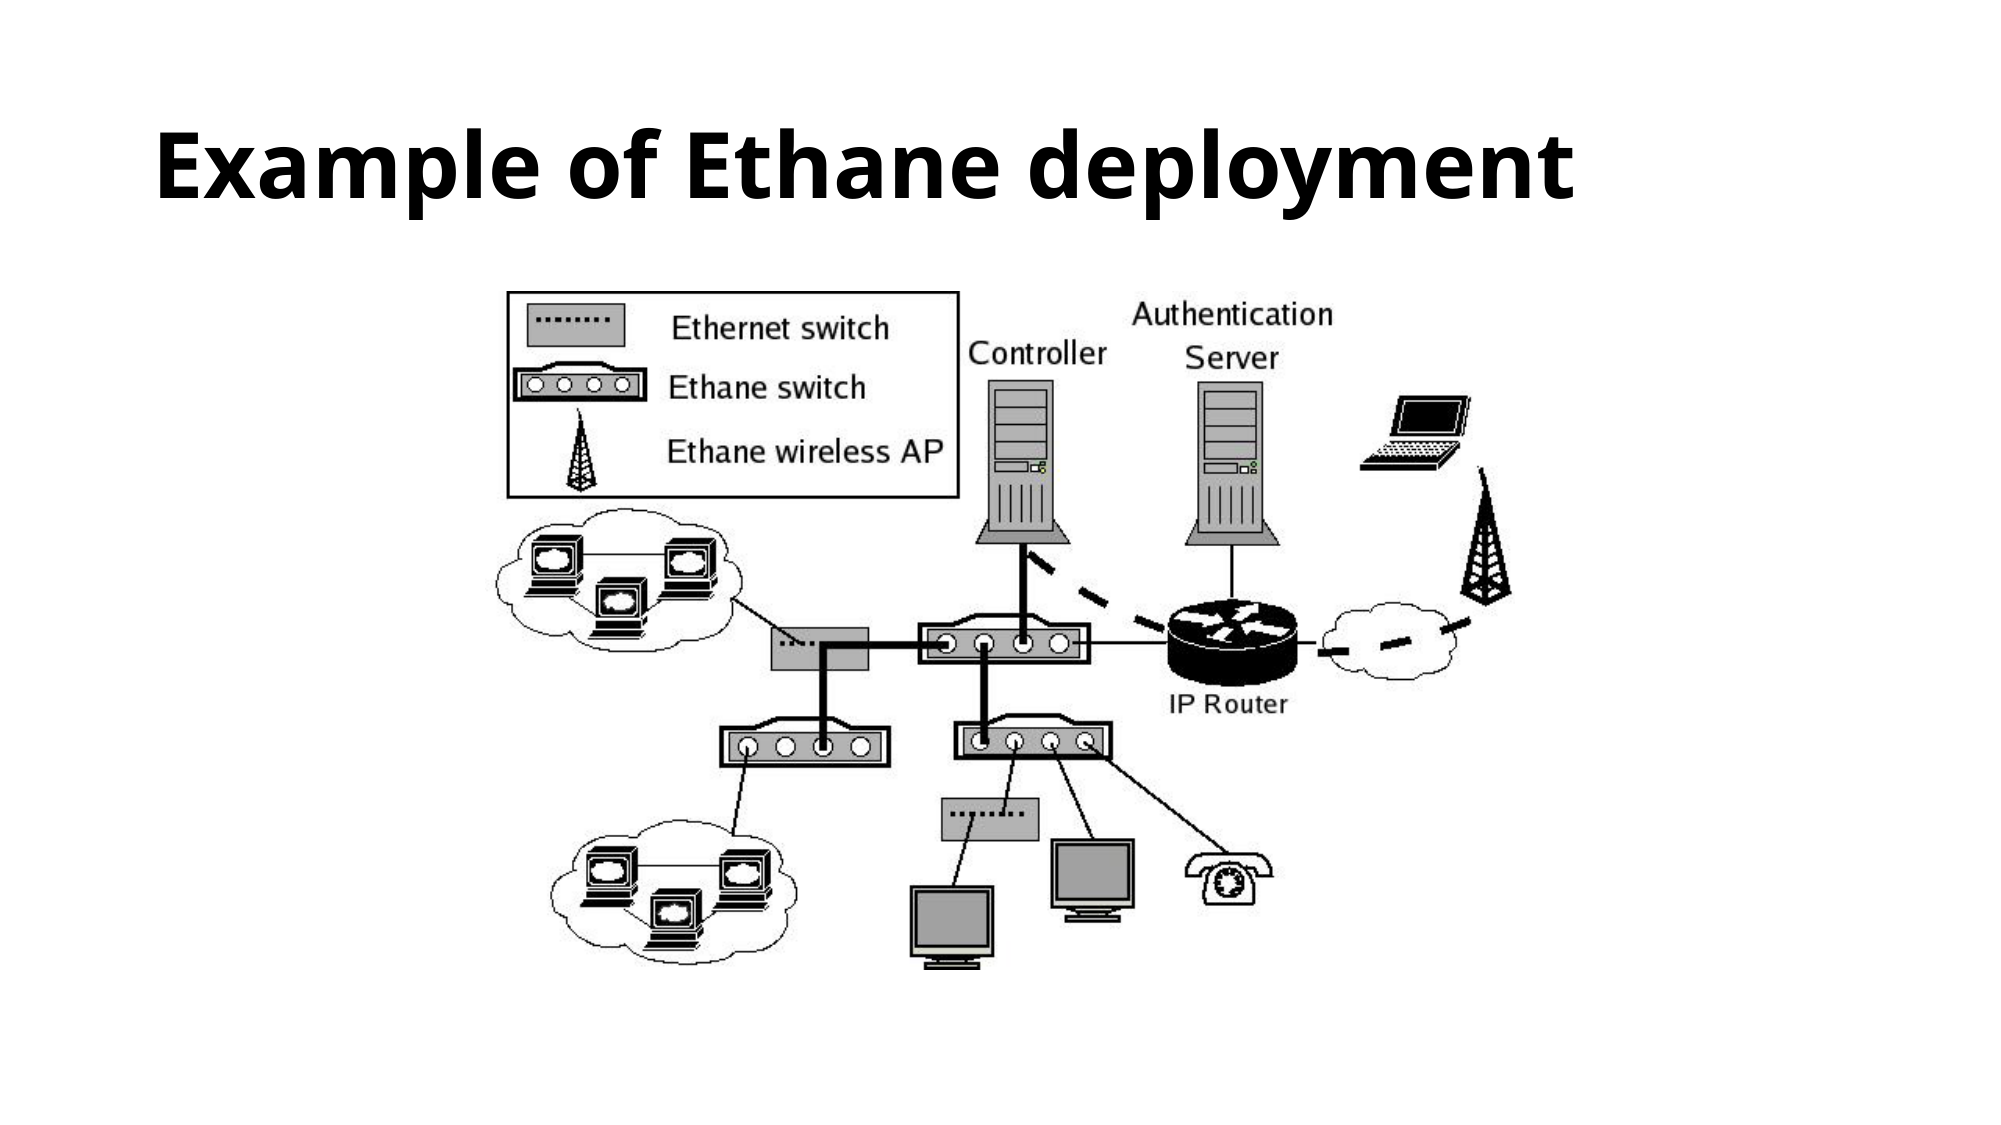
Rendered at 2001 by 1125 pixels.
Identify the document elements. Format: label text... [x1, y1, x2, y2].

picture [485, 291, 1515, 970]
title Example of Ethane deployment [137, 59, 1863, 278]
